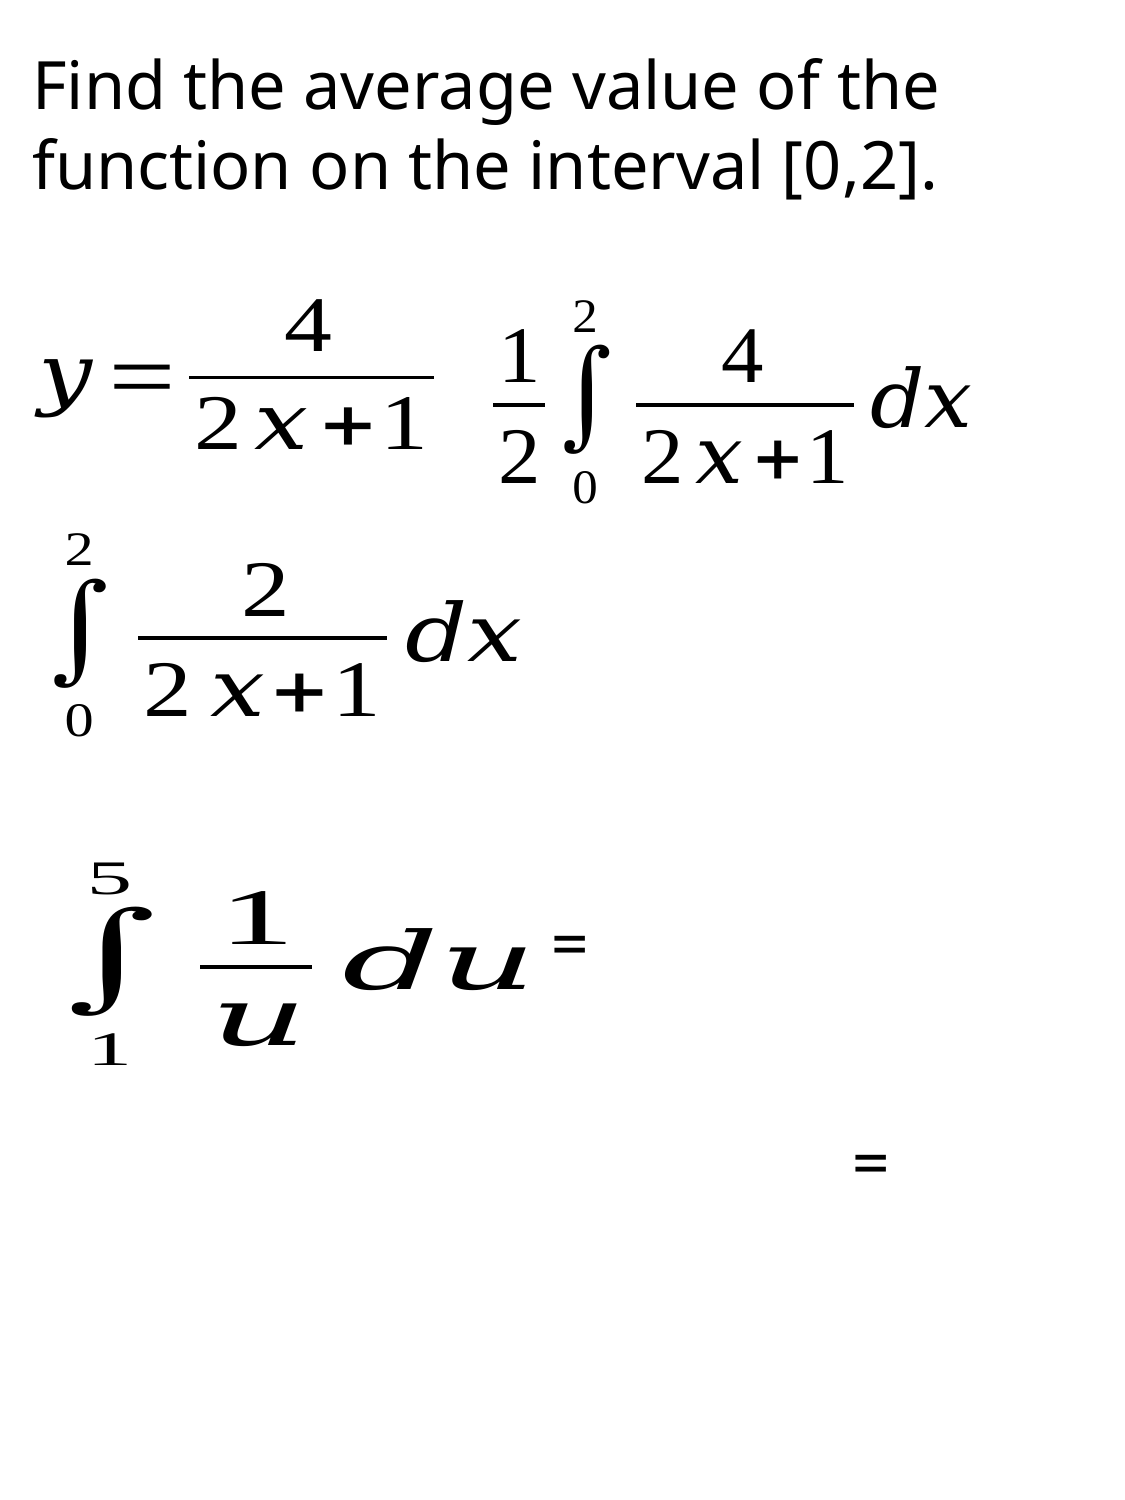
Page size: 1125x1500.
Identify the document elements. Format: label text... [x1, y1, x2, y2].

text_box Find the average value of the function on the interval [0,2]. [19, 36, 1050, 210]
